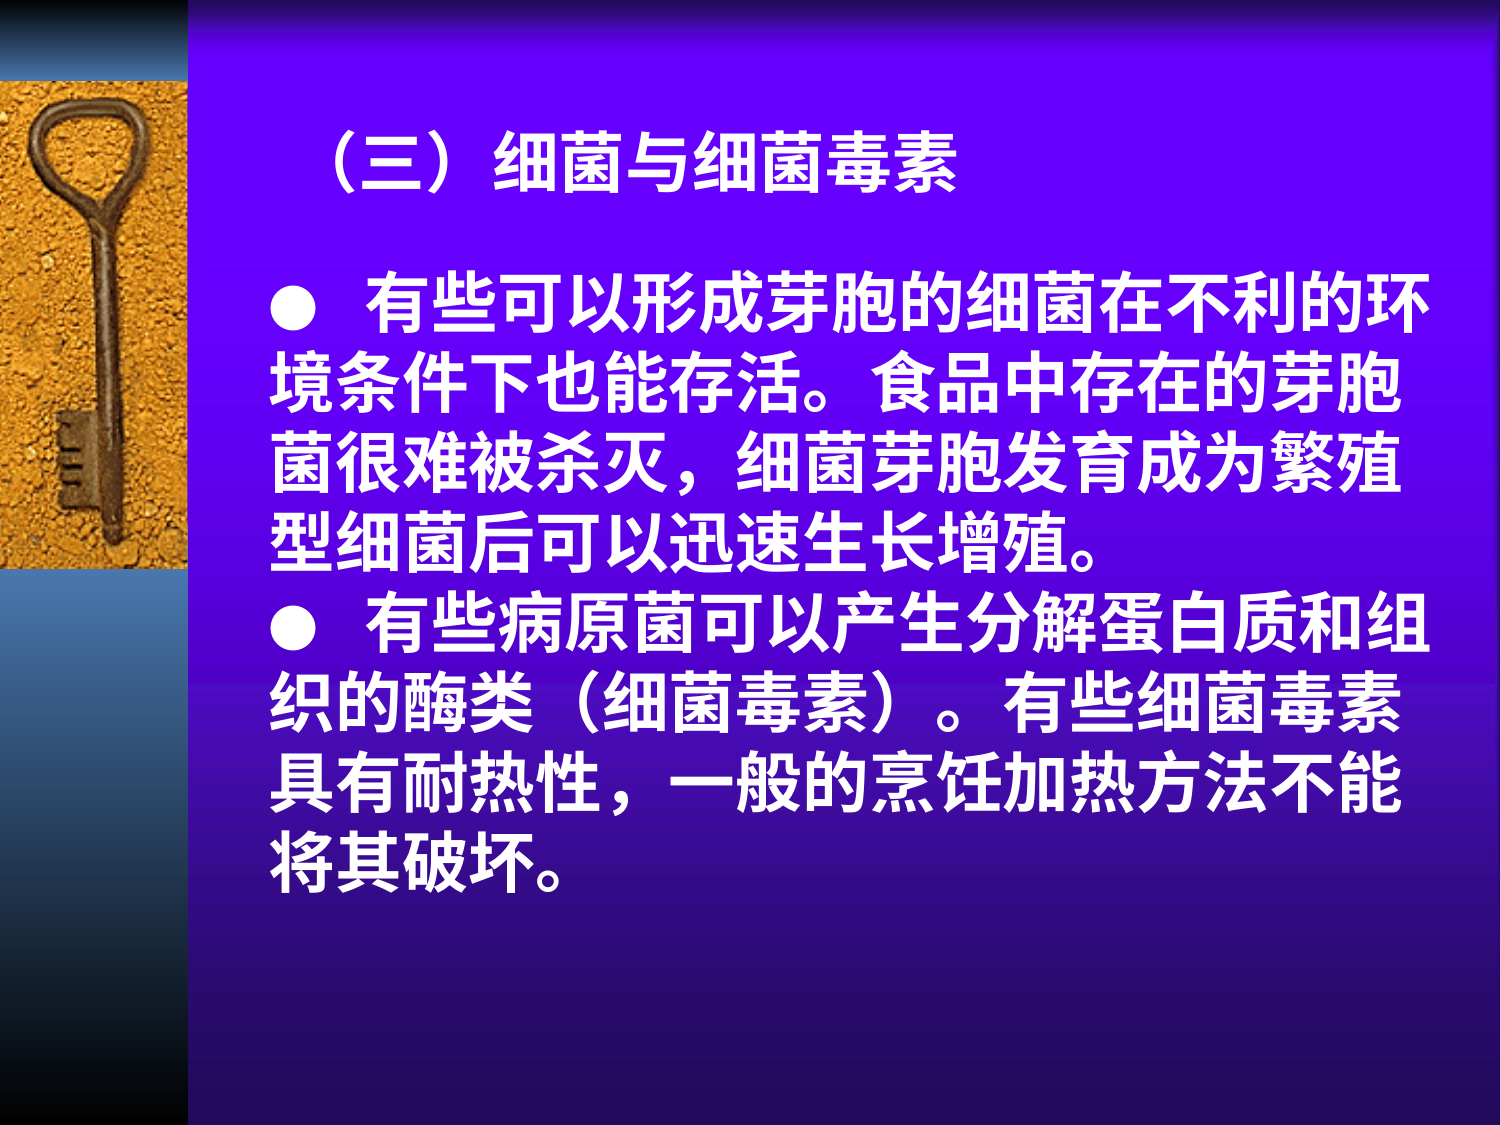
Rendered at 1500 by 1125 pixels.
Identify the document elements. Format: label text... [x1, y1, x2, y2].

picture [0, 0, 1500, 1125]
text_box （三）细菌与细菌毒素 ● 有些可以形成芽胞的细菌在不利的环境条件下也能存活。食品中存在的芽胞菌很难被杀灭，细菌芽胞发育成为繁殖型细菌后可以迅速生长增殖。 ● 有些病原菌可以产生分解蛋白质和组织的酶类（细菌毒素）。有些细菌毒素具有耐热性，一般的烹饪加热方法不能将其破坏。 [253, 113, 1450, 908]
